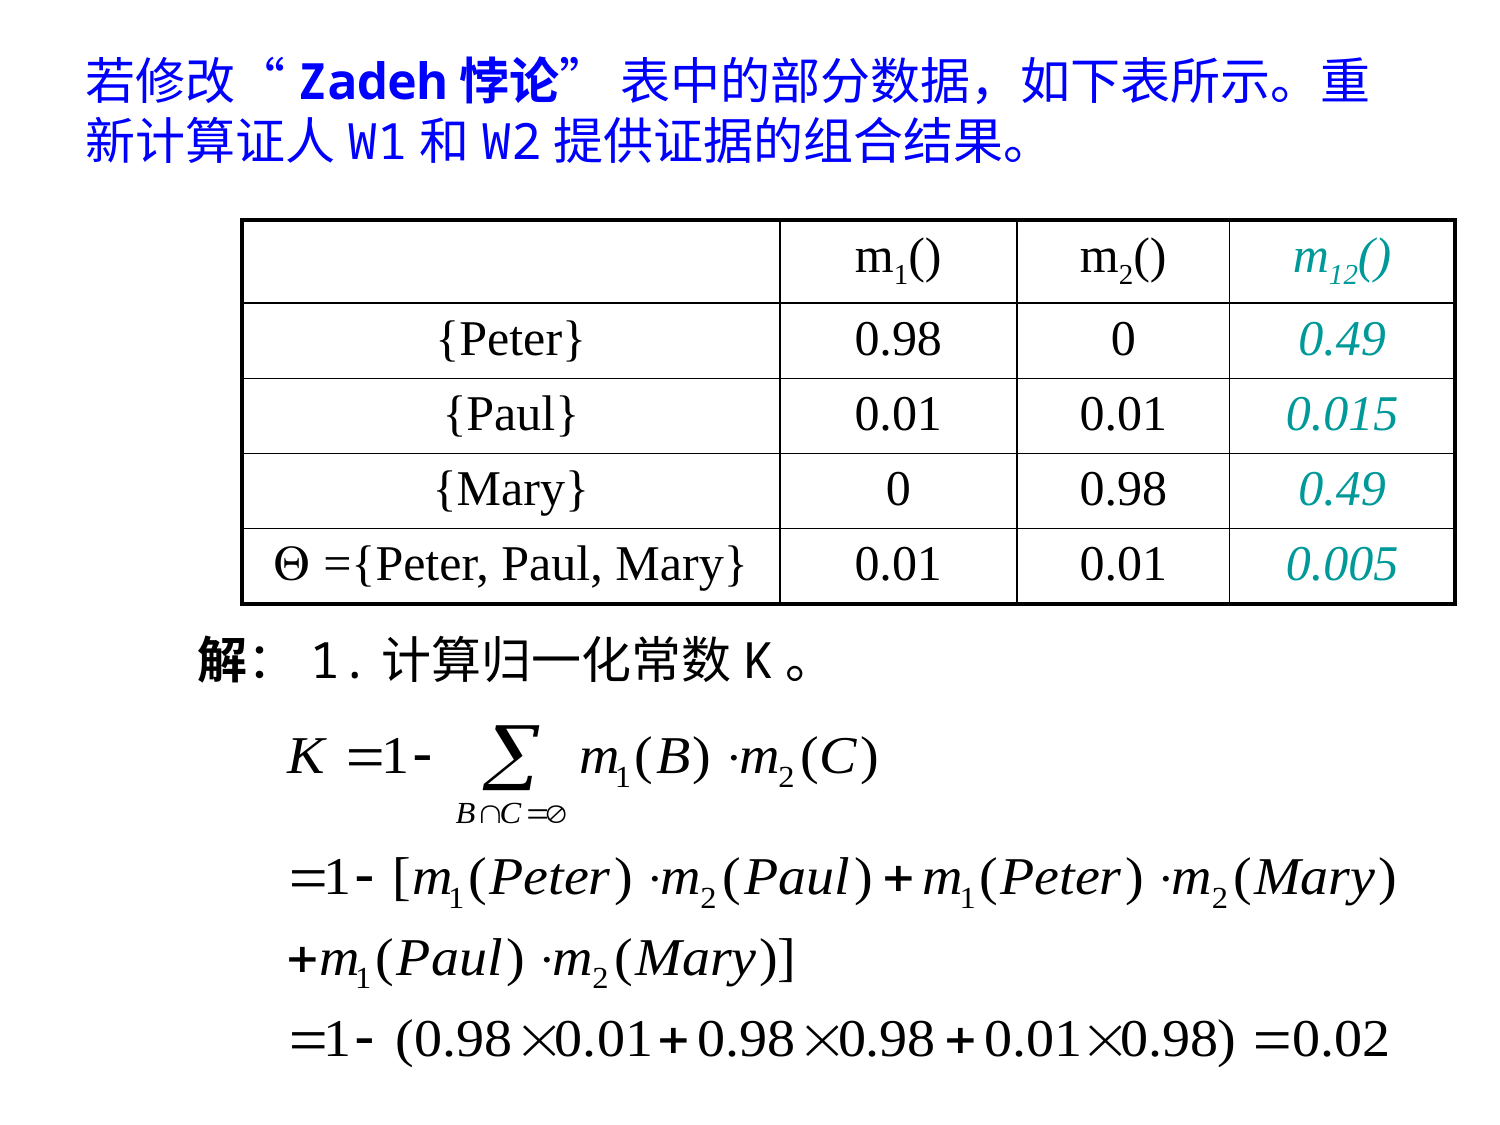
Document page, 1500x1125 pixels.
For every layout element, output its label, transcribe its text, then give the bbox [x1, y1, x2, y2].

text_box 若修改“Zadeh悖论” 表中的部分数据，如下表所示。重新计算证人W1和W2提供证据的组合结果。 [70, 42, 1431, 178]
table_cell 0 [1018, 304, 1229, 378]
table_cell 0.01 [781, 529, 1016, 602]
table_cell 0.49 [1230, 304, 1453, 378]
table_cell 0.49 [1230, 454, 1453, 528]
table_cell 0.01 [781, 379, 1016, 453]
table_cell 0.98 [1018, 454, 1229, 528]
table_cell 0.01 [1018, 529, 1229, 602]
table_cell {Peter} [244, 304, 779, 378]
table_header m2() [1018, 222, 1229, 302]
table_cell 0.01 [1018, 379, 1229, 453]
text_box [277, 715, 1410, 1079]
table_cell 0.005 [1230, 529, 1453, 602]
text_box 解：1.计算归一化常数K。 [183, 621, 1431, 697]
slide_number 91 [1074, 1024, 1425, 1103]
table_cell 0.015 [1230, 379, 1453, 453]
table_cell 0 [781, 454, 1016, 528]
table_header m1() [781, 222, 1016, 302]
table_cell {Paul} [244, 379, 779, 453]
table_cell 0.98 [781, 304, 1016, 378]
table_header [244, 222, 779, 302]
table_header m12() [1230, 222, 1453, 302]
table_cell {Mary} [244, 454, 779, 528]
table_cell  ={Peter, Paul, Mary} [244, 529, 779, 602]
